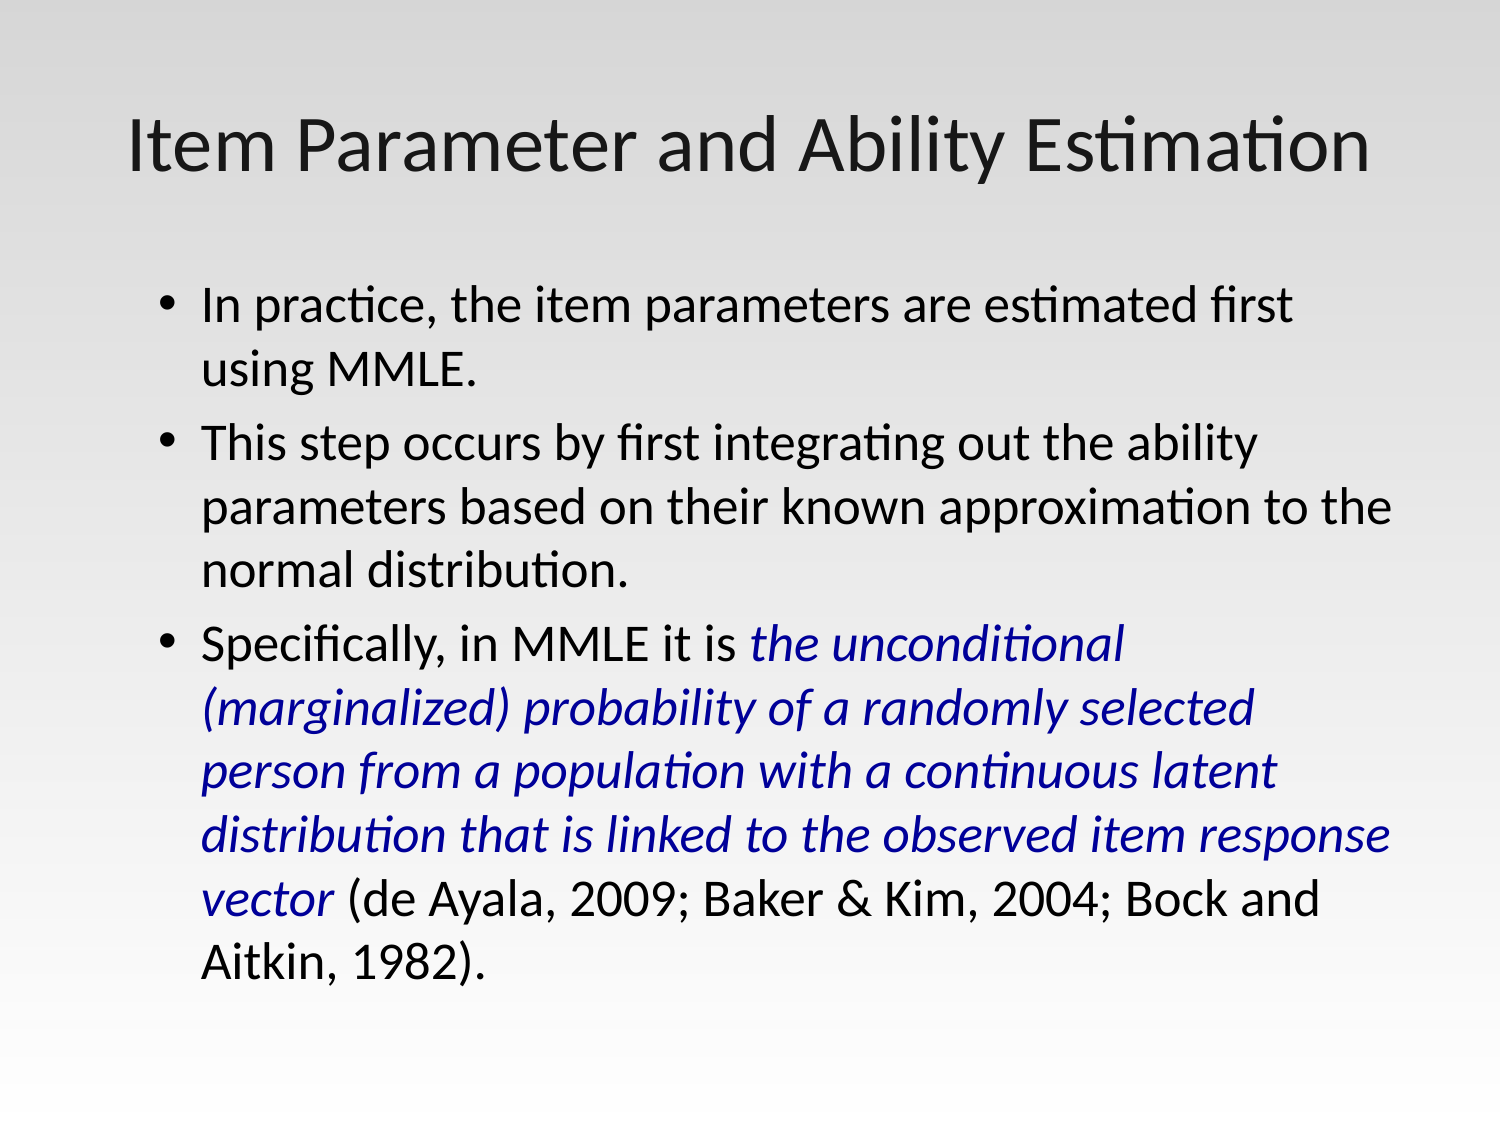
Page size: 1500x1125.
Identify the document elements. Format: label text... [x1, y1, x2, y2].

title Item Parameter and Ability Estimation [75, 45, 1425, 233]
list In practice, the item parameters are estimated first using MMLE. This step occurs by first integrating out the ability parameters based on their known approximation to the normal distribution. Specifically, in MMLE it is the unconditional (marginalized) probability of a randomly selected person from a population with a continuous latent distribution that is linked to the observed item response vector (de Ayala, 2009; Baker & Kim, 2004; Bock and Aitkin, 1982). [75, 262, 1425, 1005]
